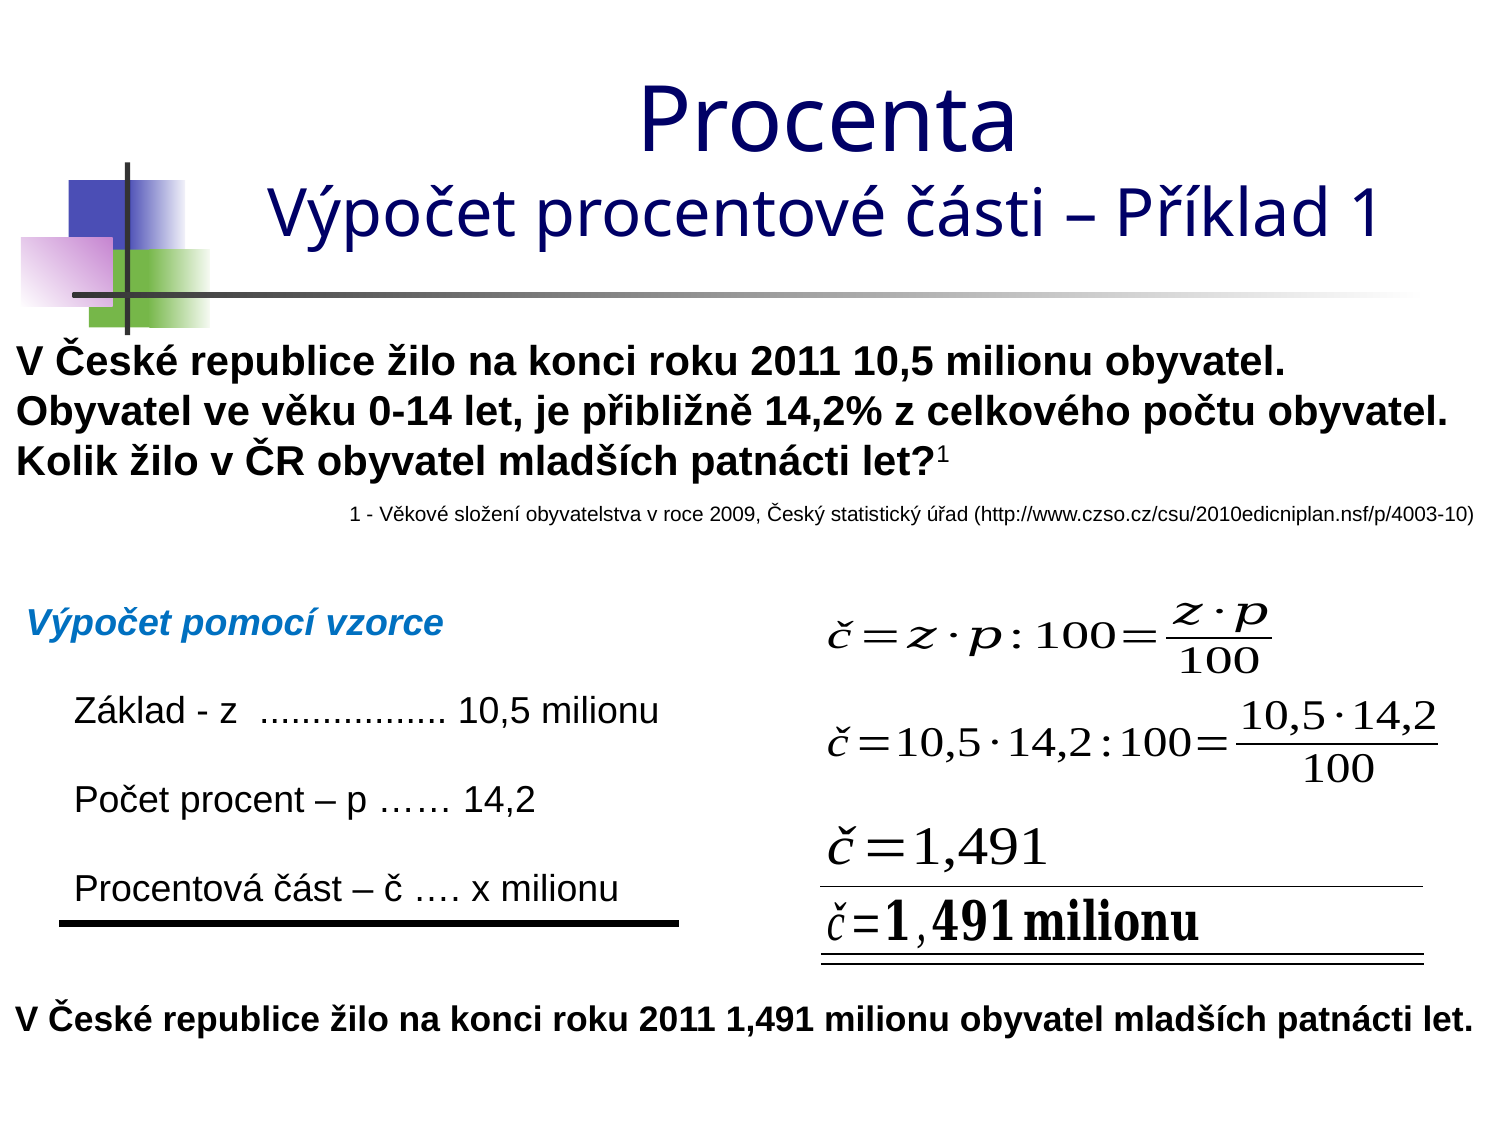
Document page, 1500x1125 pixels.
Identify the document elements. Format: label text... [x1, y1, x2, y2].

text_box Výpočet pomocí vzorce [10, 590, 502, 651]
text_box Procentová část – č …. x milionu [58, 856, 668, 916]
text_box V České republice žilo na konci roku 2011 10,5 milionu obyvatel. Obyvatel ve věku 0-14 let, je přibližně 14,2% z celkového počtu obyvatel. Kolik žilo v ČR obyvatel mladších patnácti let?1 [1, 326, 1500, 492]
text_box Počet procent – p …… 14,2 [58, 767, 766, 828]
text_box Základ - z .................. 10,5 milionu [58, 679, 680, 739]
title Procenta Výpočet procentové části – Příklad 1 [188, 34, 1468, 276]
text_box 1 - Věkové složení obyvatelstva v roce 2009, Český statistický úřad (http://www.czso.cz/csu/2010edicniplan.nsf/p/4003-10) [334, 492, 1499, 533]
text_box V České republice žilo na konci roku 2011 1,491 milionu obyvatel mladších patnácti let. [0, 988, 1498, 1046]
